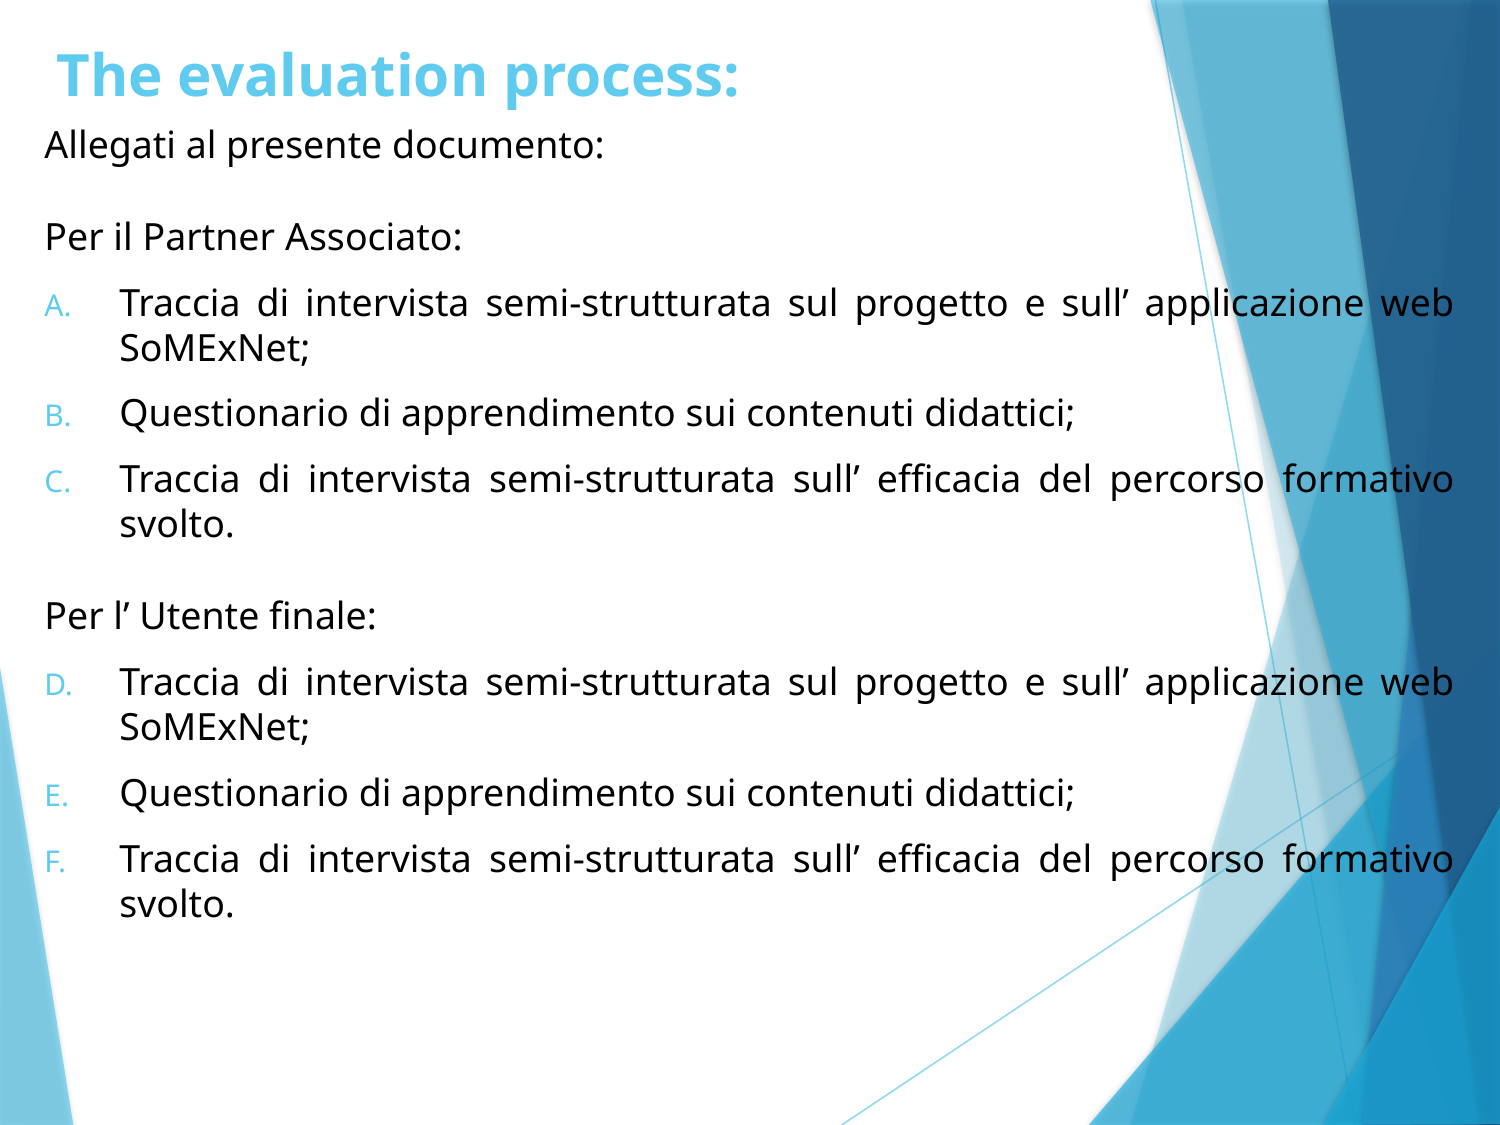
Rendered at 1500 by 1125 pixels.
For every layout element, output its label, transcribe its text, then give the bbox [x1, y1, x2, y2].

text_box Allegati al presente documento: Per il Partner Associato: Traccia di intervista semi-strutturata sul progetto e sull’ applicazione web SoMExNet; Questionario di apprendimento sui contenuti didattici; Traccia di intervista semi-strutturata sull’ efficacia del percorso formativo svolto. Per l’ Utente finale: Traccia di intervista semi-strutturata sul progetto e sull’ applicazione web SoMExNet; Questionario di apprendimento sui contenuti didattici; Traccia di intervista semi-strutturata sull’ efficacia del percorso formativo svolto. [29, 113, 1471, 1102]
text_box The evaluation process: [41, 30, 1117, 113]
